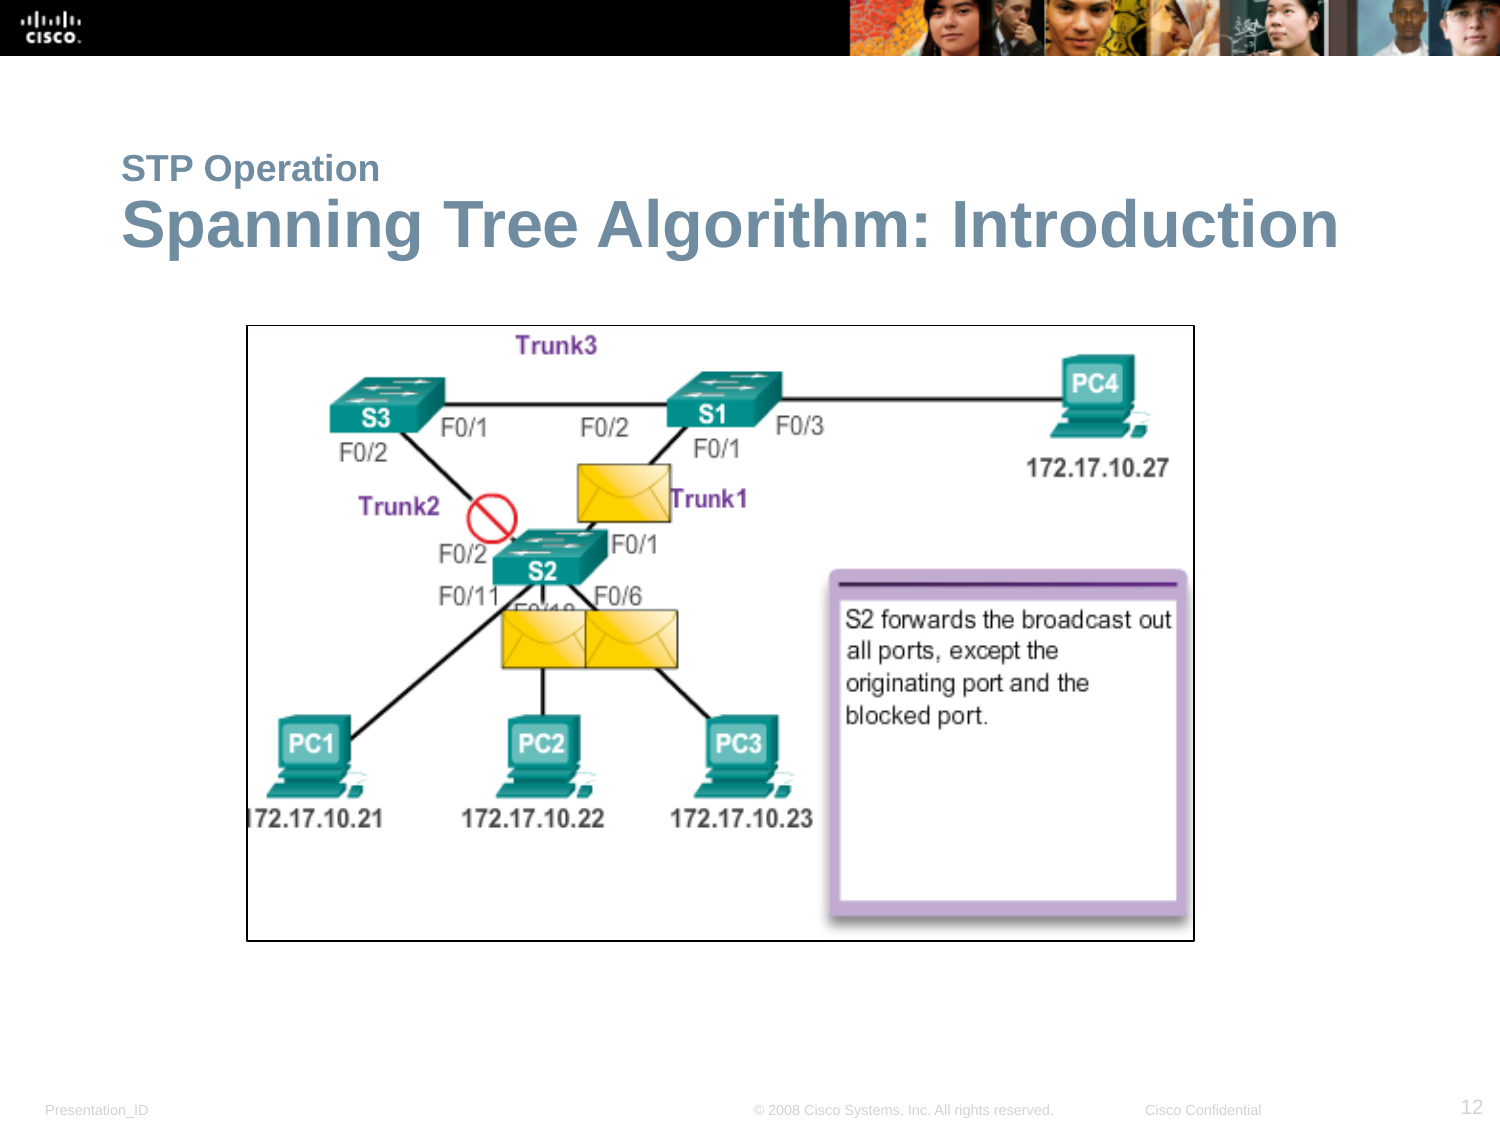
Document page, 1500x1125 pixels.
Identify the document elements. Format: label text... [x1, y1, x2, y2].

picture [0, 0, 1500, 56]
picture [247, 325, 1194, 941]
title STP Operation Spanning Tree Algorithm: Introduction [107, 130, 1444, 269]
